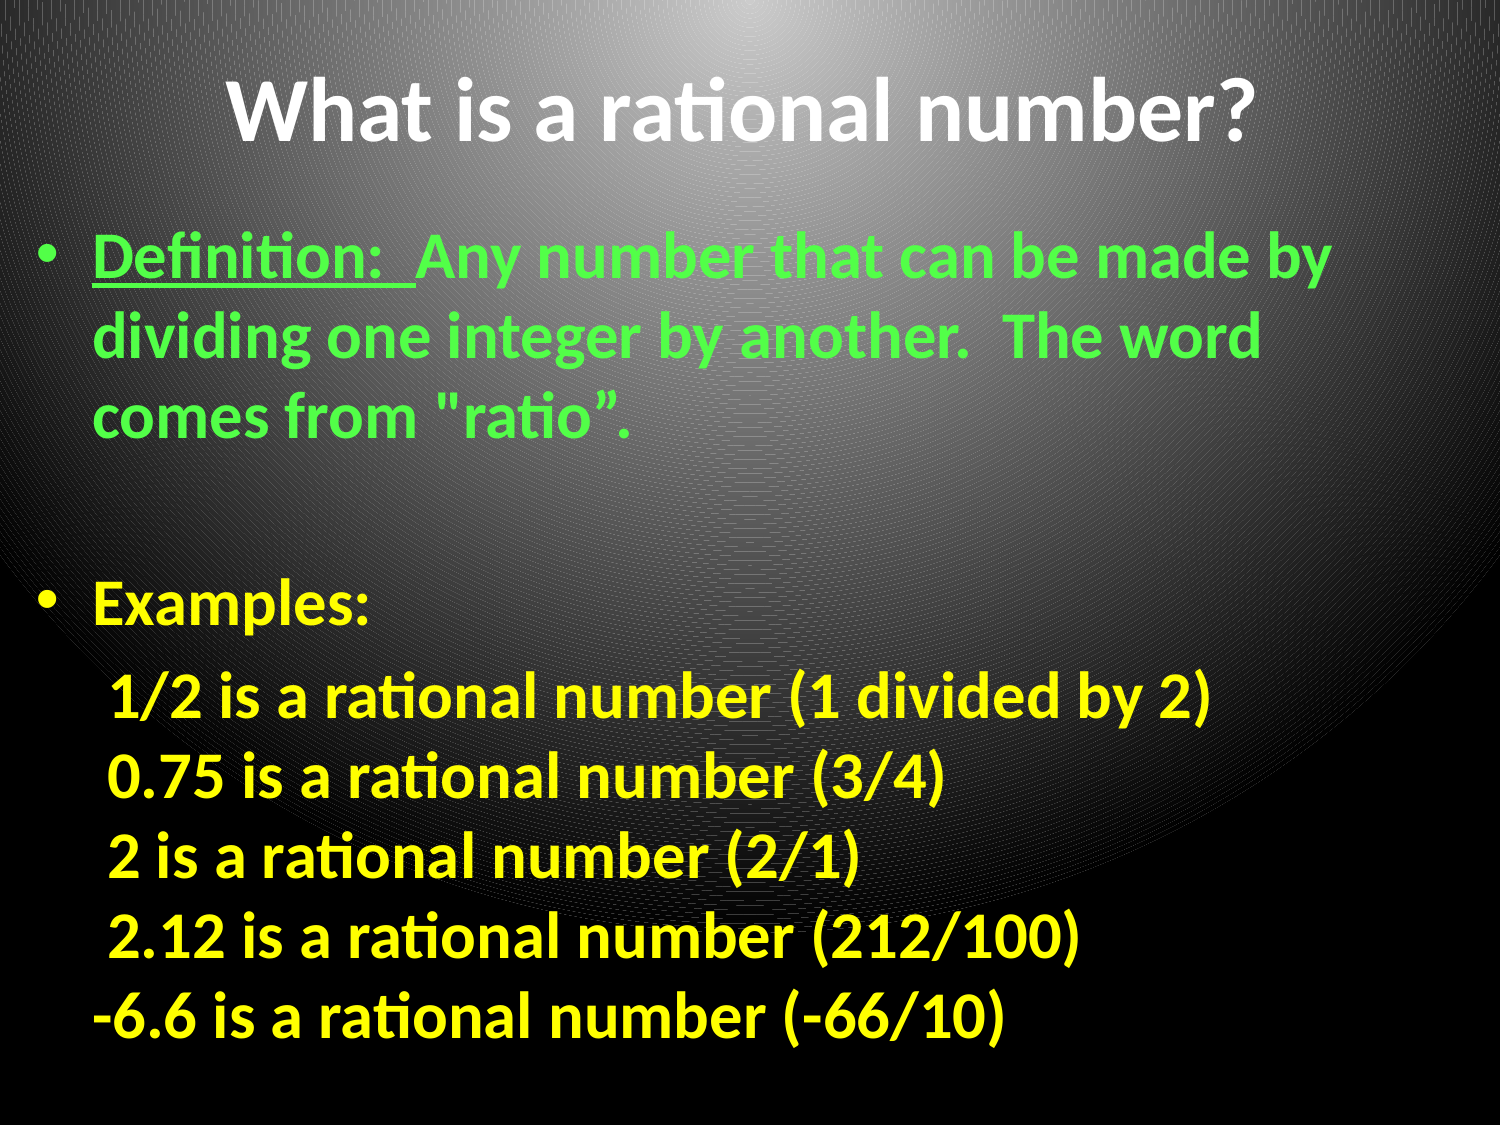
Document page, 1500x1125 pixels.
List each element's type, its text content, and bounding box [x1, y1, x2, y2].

list Definition: Any number that can be made by dividing one integer by another. The word comes from "ratio”. Examples: 1/2 is a rational number (1 divided by 2) 0.75 is a rational number (3/4) 2 is a rational number (2/1) 2.12 is a rational number (212/100) -6.6 is a rational number (-66/10) [20, 204, 1470, 818]
title What is a rational number? [75, 11, 1425, 199]
